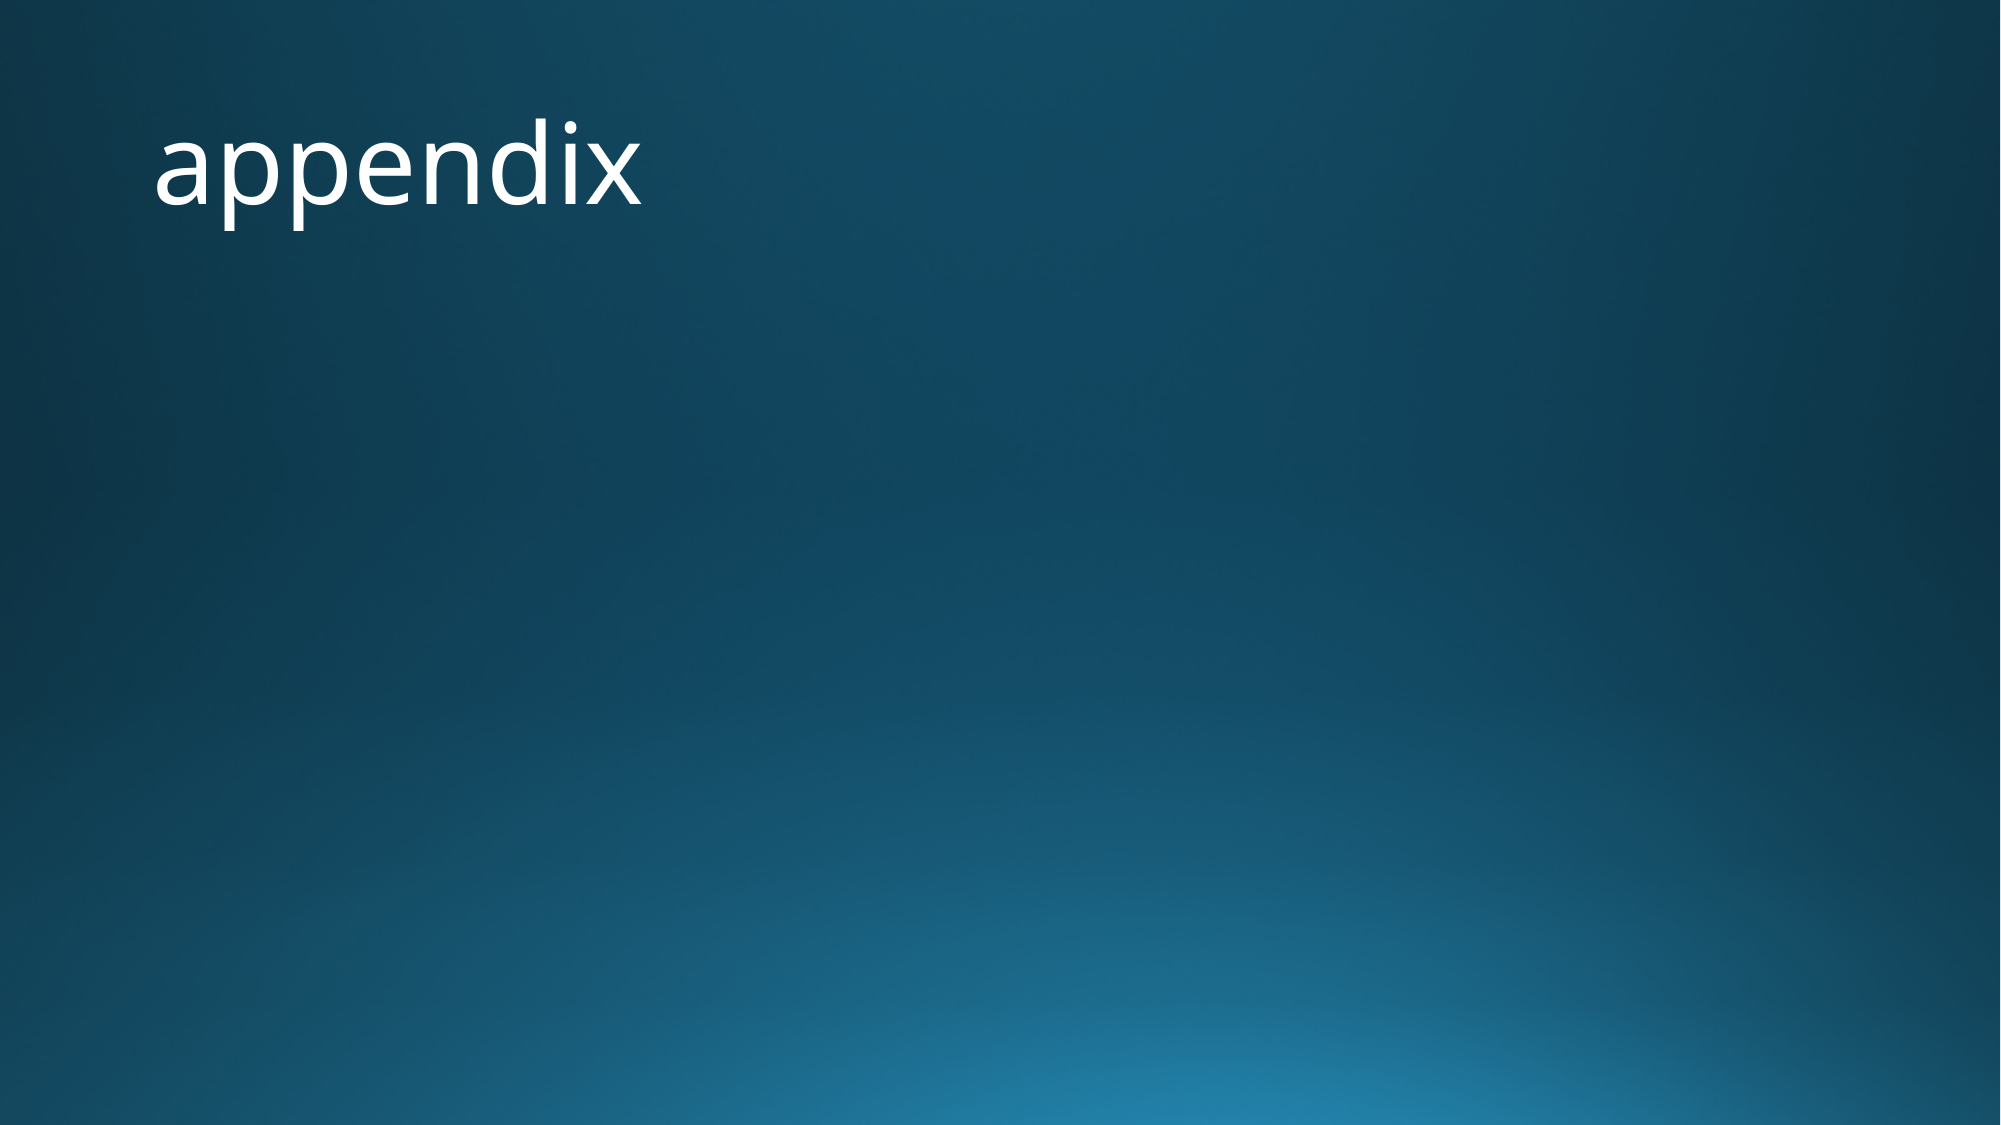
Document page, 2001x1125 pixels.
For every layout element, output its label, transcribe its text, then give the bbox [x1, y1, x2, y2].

picture [0, 0, 2001, 1125]
title appendix [137, 59, 1863, 278]
